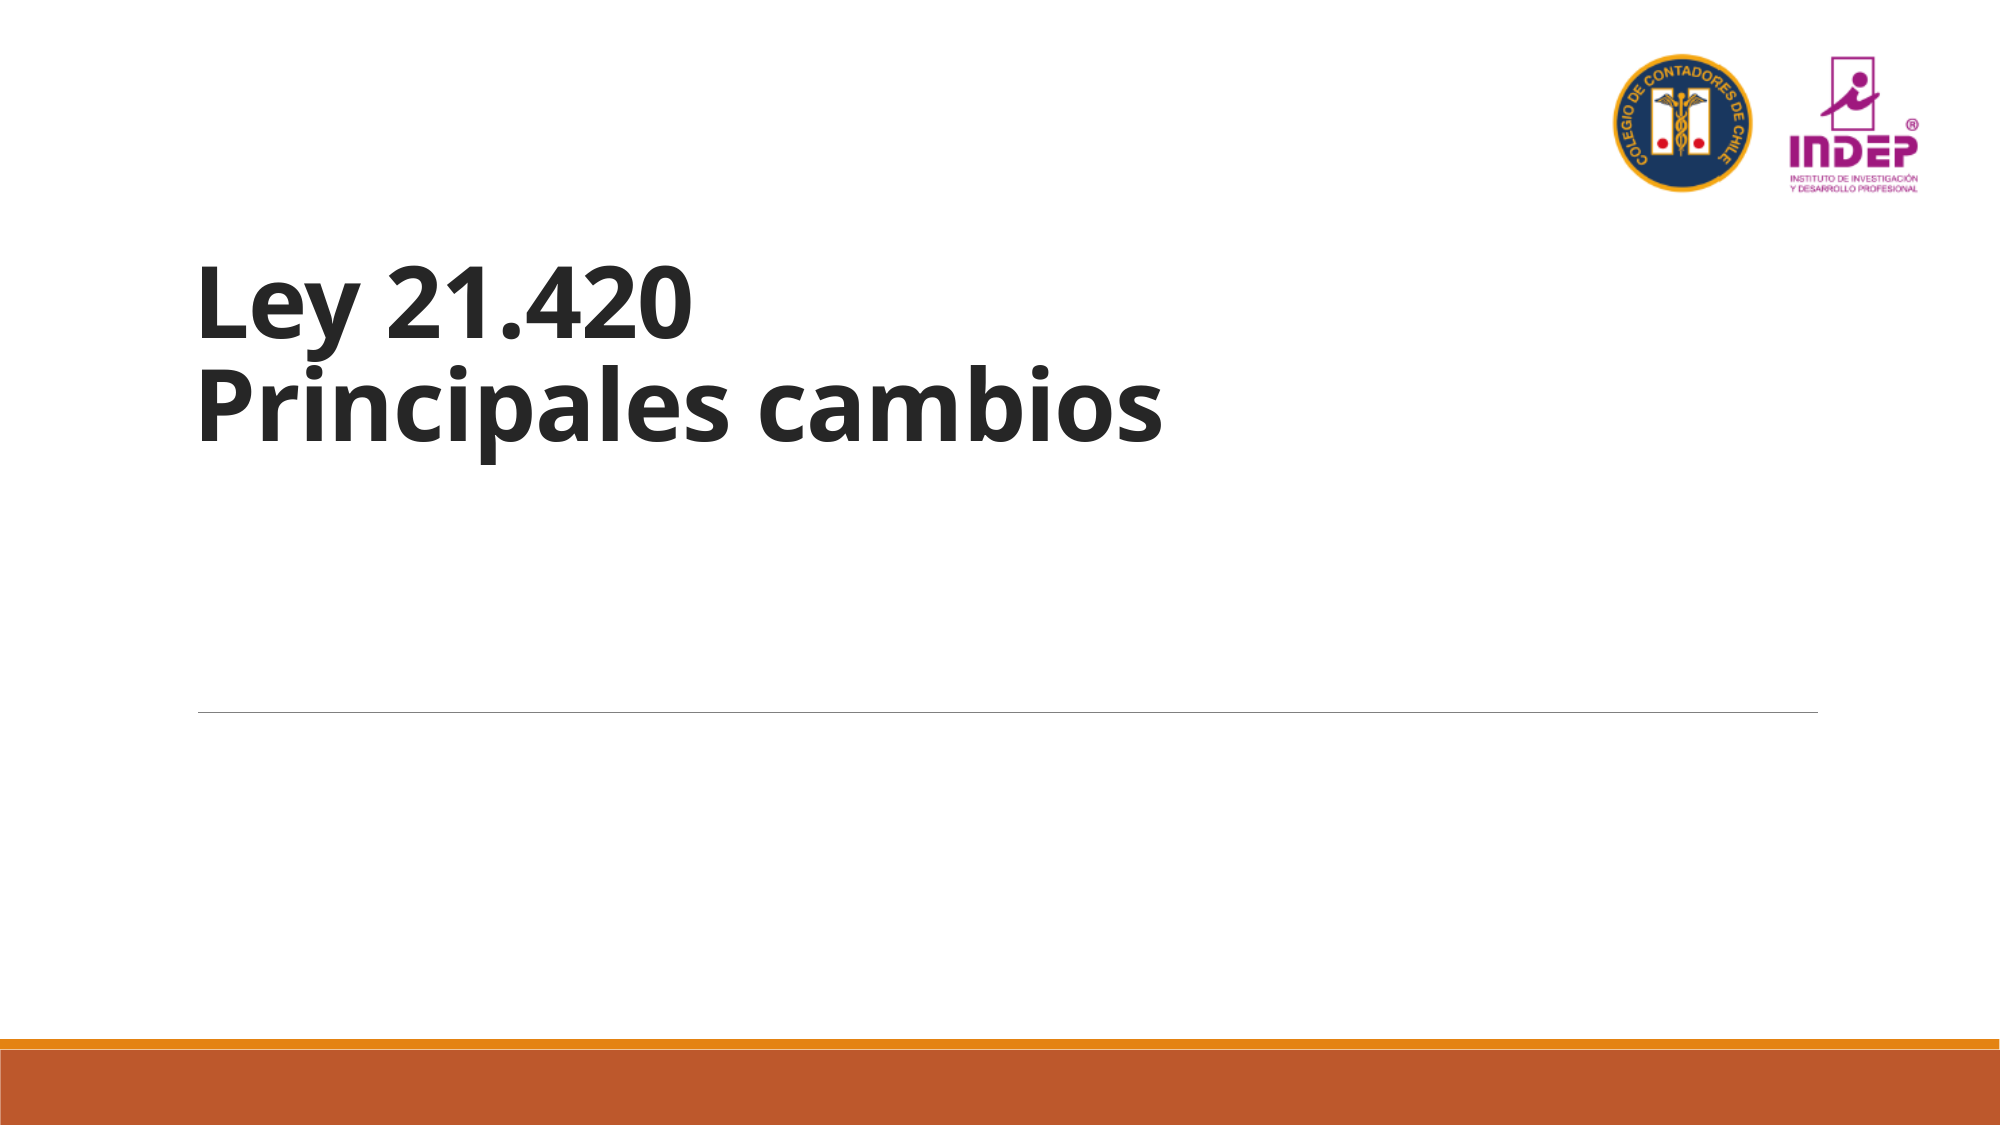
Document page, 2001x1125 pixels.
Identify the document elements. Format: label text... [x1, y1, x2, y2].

picture [1609, 46, 1933, 207]
title Ley 21.420 Principales cambios [178, 104, 1870, 469]
